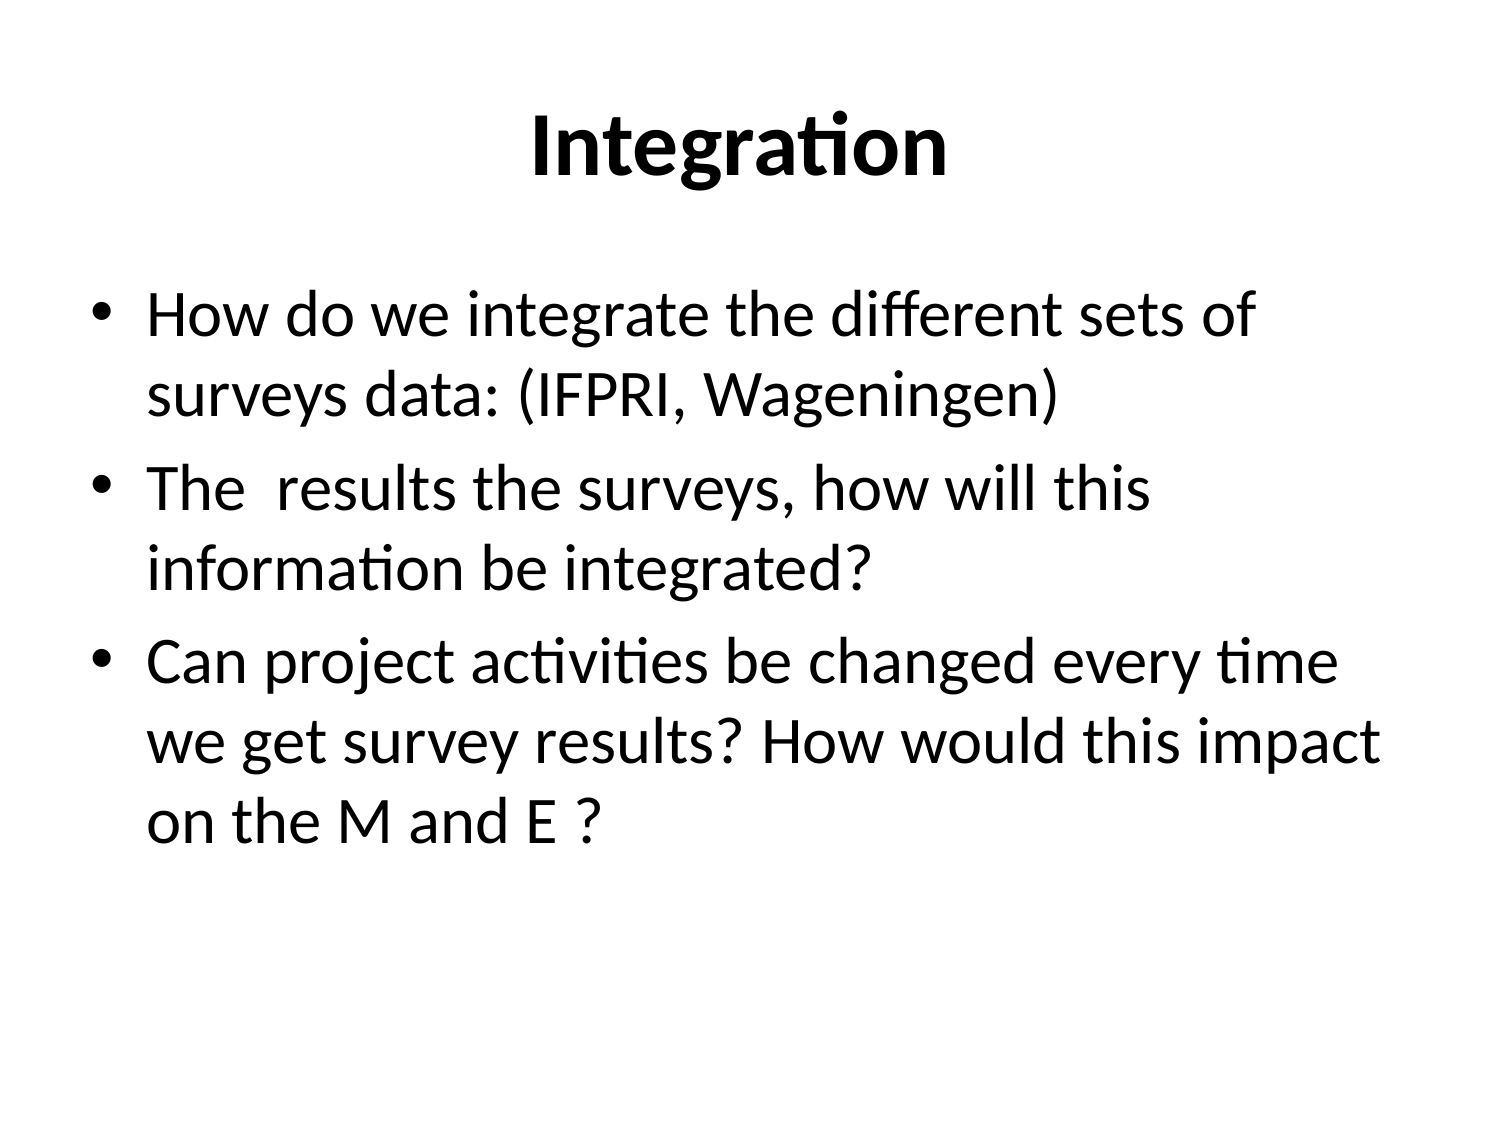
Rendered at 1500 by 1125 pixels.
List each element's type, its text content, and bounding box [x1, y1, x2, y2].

list How do we integrate the different sets of surveys data: (IFPRI, Wageningen) The results the surveys, how will this information be integrated? Can project activities be changed every time we get survey results? How would this impact on the M and E ? [75, 262, 1425, 1005]
title Integration [75, 45, 1425, 233]
